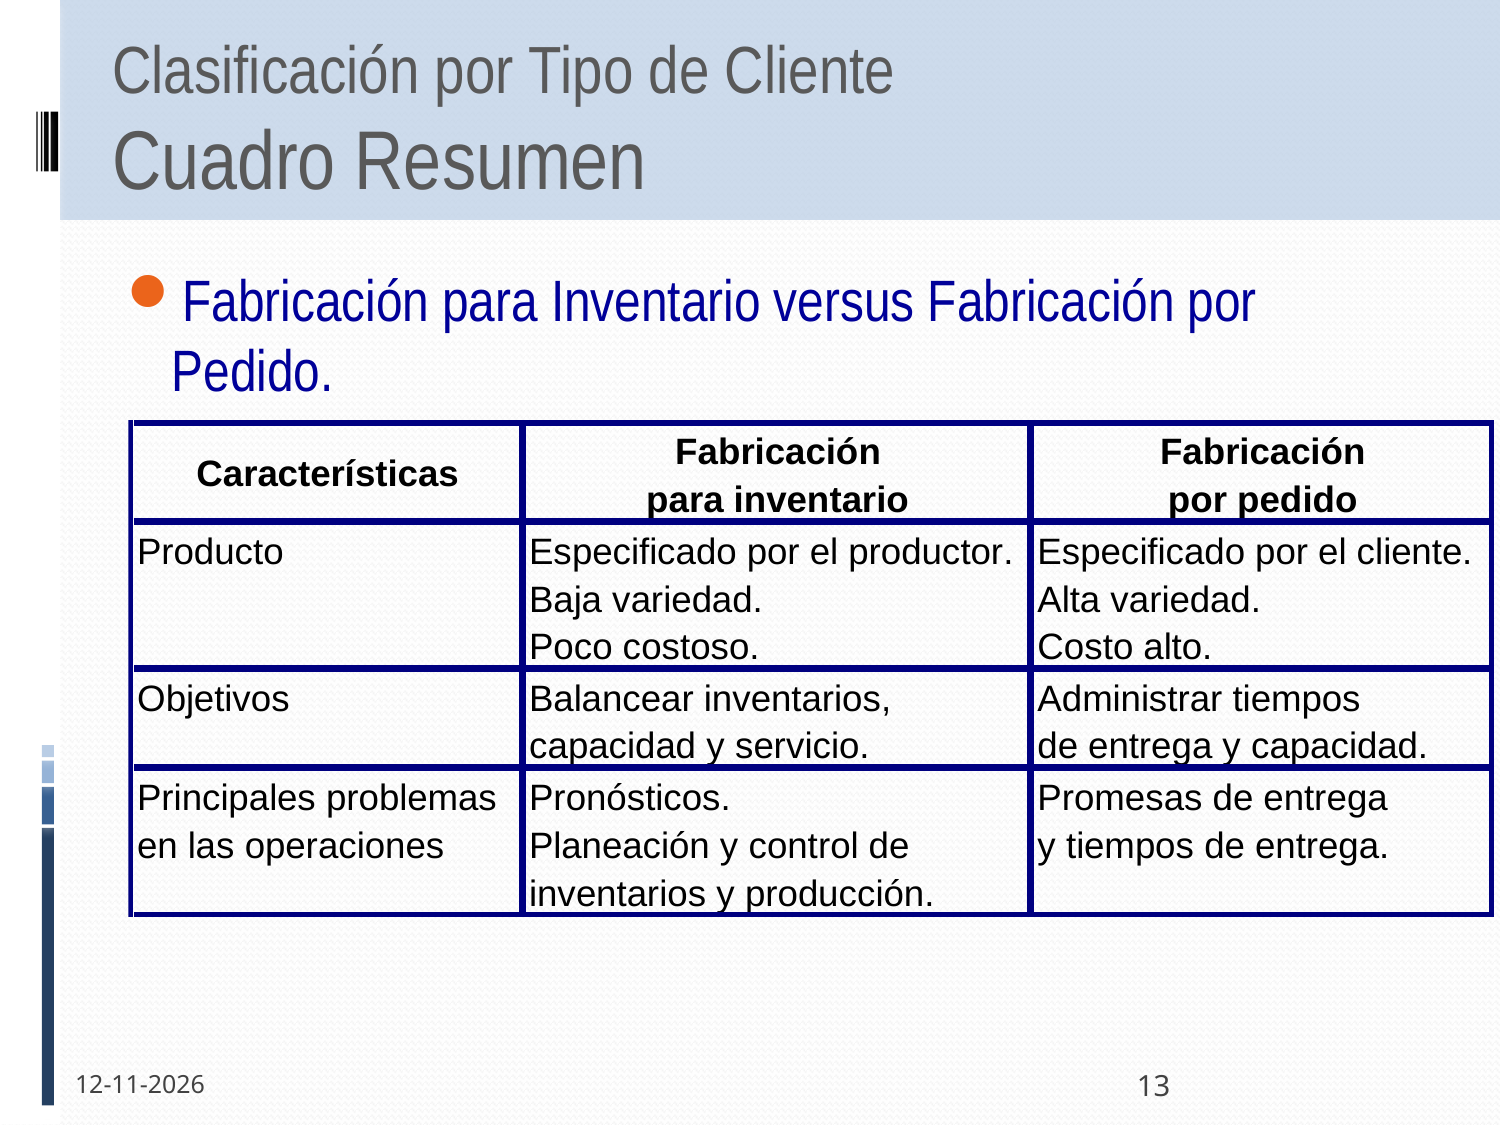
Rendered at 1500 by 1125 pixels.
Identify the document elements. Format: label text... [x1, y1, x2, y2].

slide_number 13 [1045, 1046, 1171, 1107]
list Fabricación para Inventario versus Fabricación por Pedido. [111, 255, 1436, 1038]
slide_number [75, 1042, 243, 1103]
title Clasificación por Tipo de Cliente Cuadro Resumen [111, 18, 1436, 207]
picture [128, 420, 1495, 918]
title Integración Horizontal [121, 421, 1436, 930]
